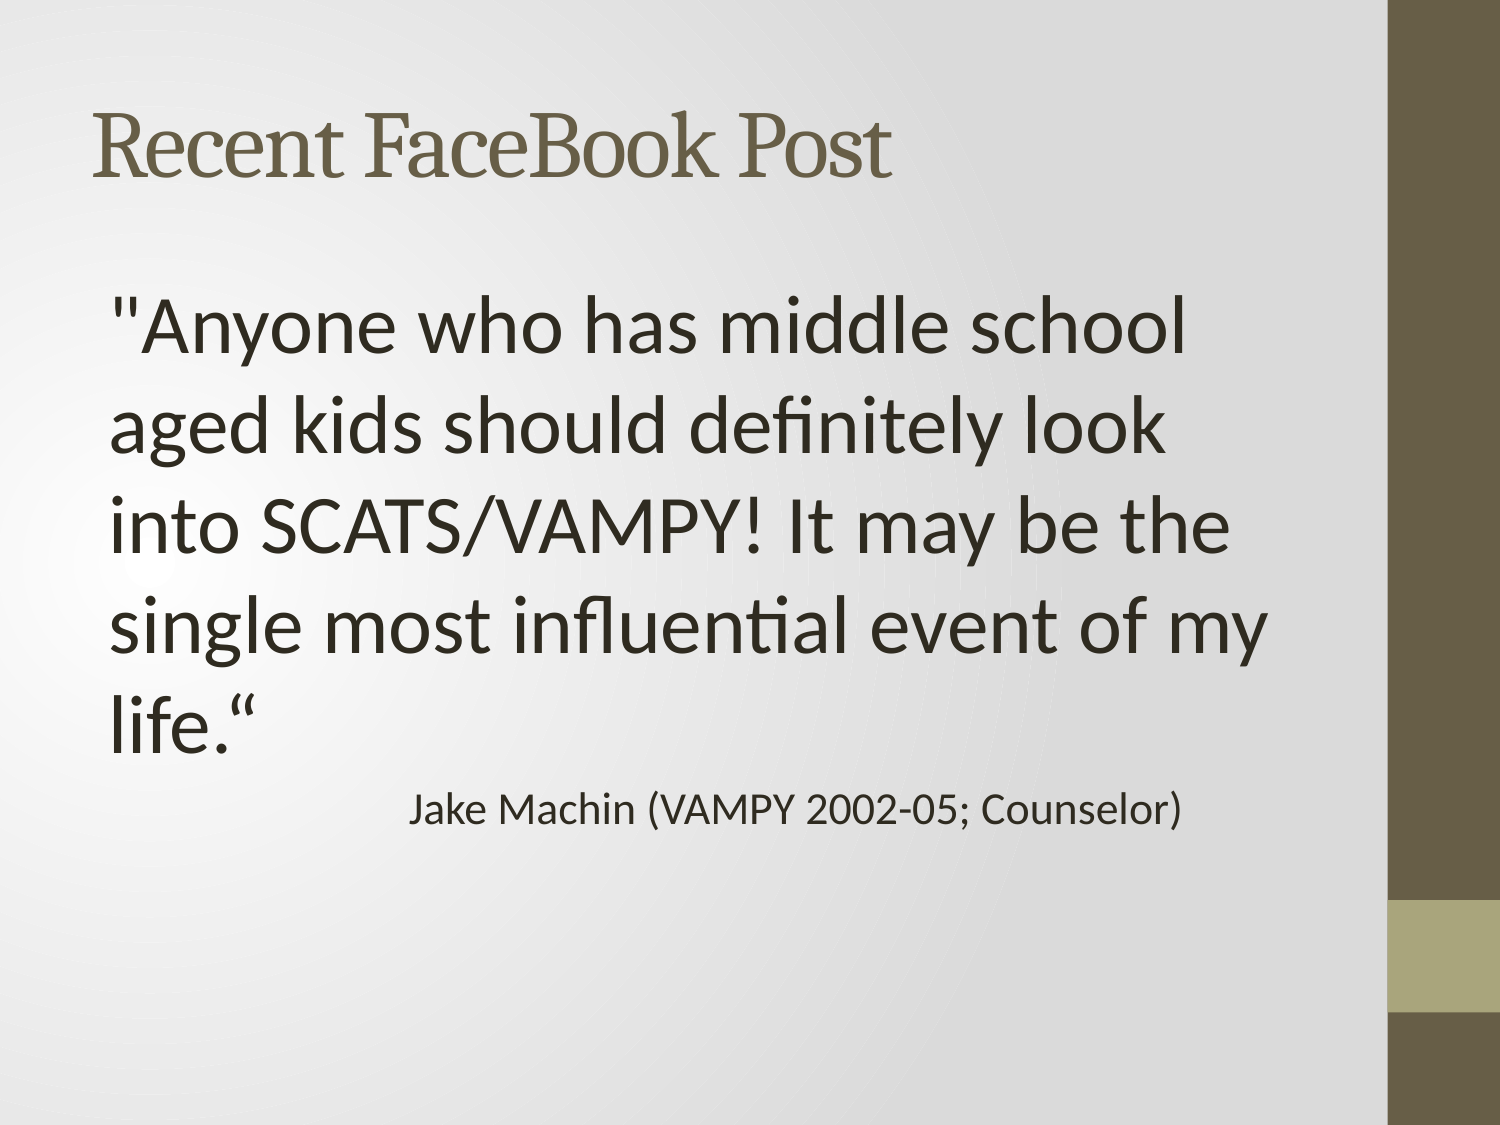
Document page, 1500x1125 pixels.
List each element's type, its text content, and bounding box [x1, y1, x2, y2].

title Recent FaceBook Post [75, 45, 1325, 233]
list "Anyone who has middle school aged kids should definitely look into SCATS/VAMPY! It may be the single most influential event of my life.“ Jake Machin (VAMPY 2002-05; Counselor) [75, 262, 1325, 1050]
